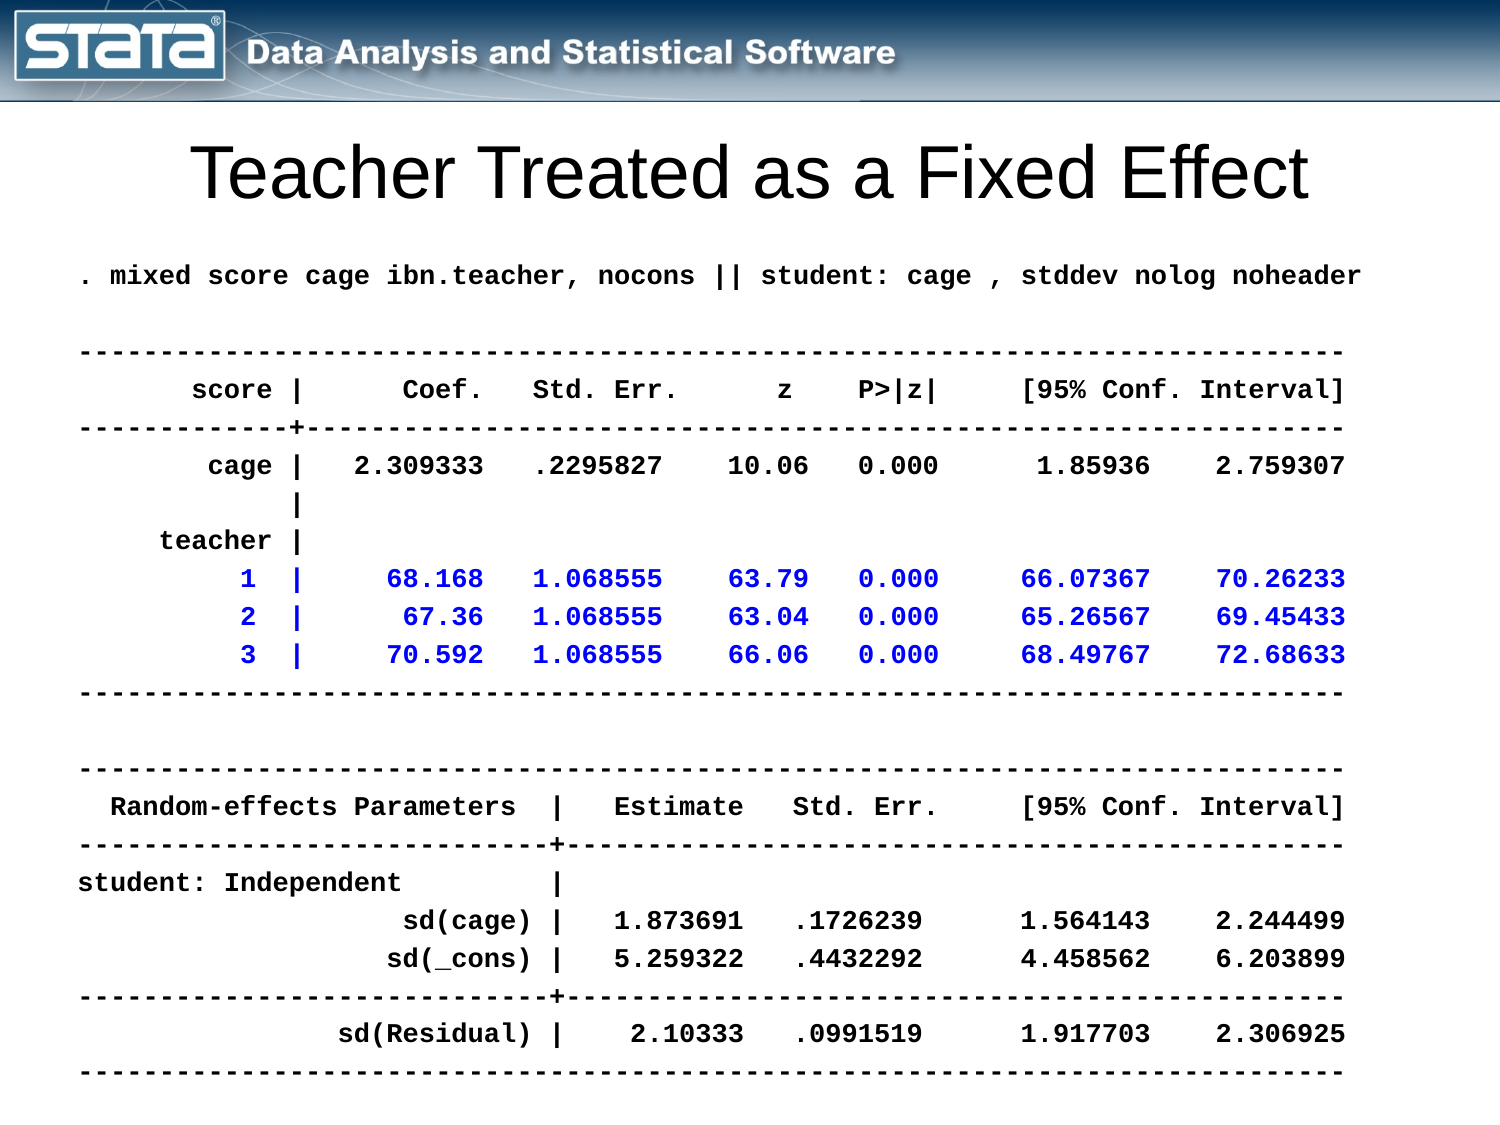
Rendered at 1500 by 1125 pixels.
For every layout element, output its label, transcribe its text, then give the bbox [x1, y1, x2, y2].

title Teacher Treated as a Fixed Effect [0, 109, 1500, 238]
list . mixed score cage ibn.teacher, nocons || student: cage , stddev nolog noheader ------------------------------------------------------------------------------ score | Coef. Std. Err. z P>|z| [95% Conf. Interval] -------------+---------------------------------------------------------------- cage | 2.309333 .2295827 10.06 0.000 1.85936 2.759307 | teacher | 1 | 68.168 1.068555 63.79 0.000 66.07367 70.26233 2 | 67.36 1.068555 63.04 0.000 65.26567 69.45433 3 | 70.592 1.068555 66.06 0.000 68.49767 72.68633 ------------------------------------------------------------------------------ ------------------------------------------------------------------------------ Random-effects Parameters | Estimate Std. Err. [95% Conf. Interval] -----------------------------+------------------------------------------------ student: Independent | sd(cage) | 1.873691 .1726239 1.564143 2.244499 sd(_cons) | 5.259322 .4432292 4.458562 6.203899 -----------------------------+------------------------------------------------ sd(Residual) | 2.10333 .0991519 1.917703 2.306925 ------------------------------------------------------------------------------ [62, 249, 1475, 1100]
picture [0, 0, 1500, 102]
